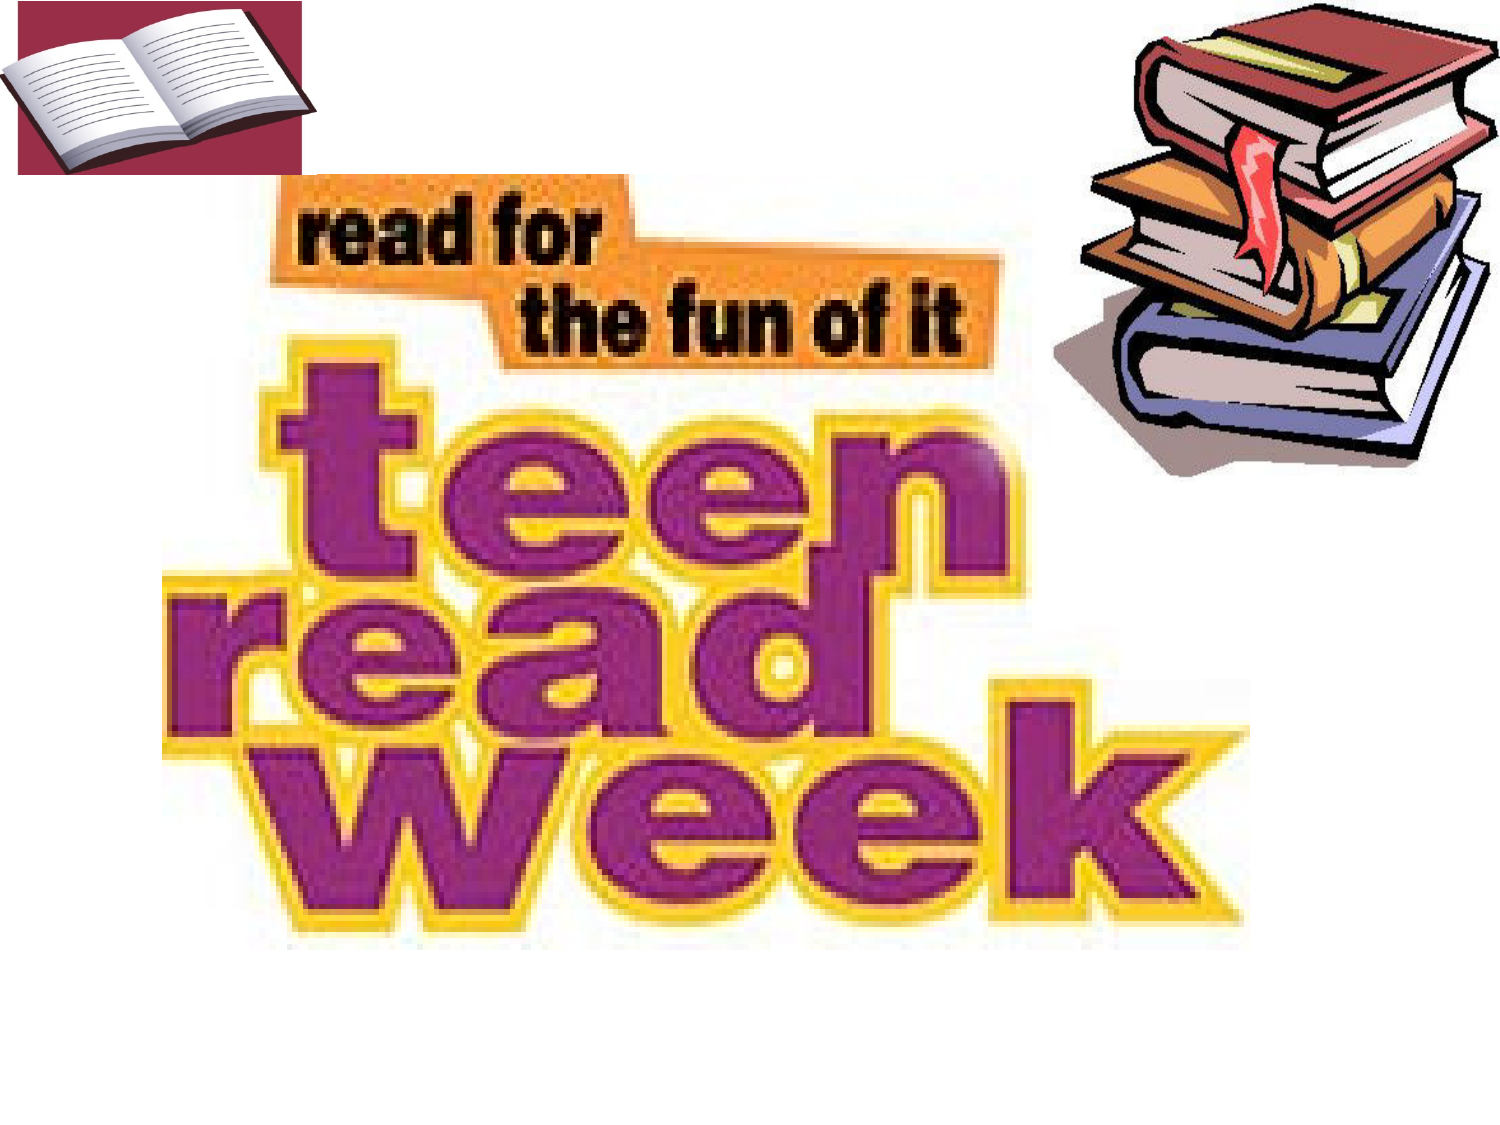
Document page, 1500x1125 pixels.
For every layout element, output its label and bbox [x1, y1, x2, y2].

picture [0, 0, 1500, 951]
